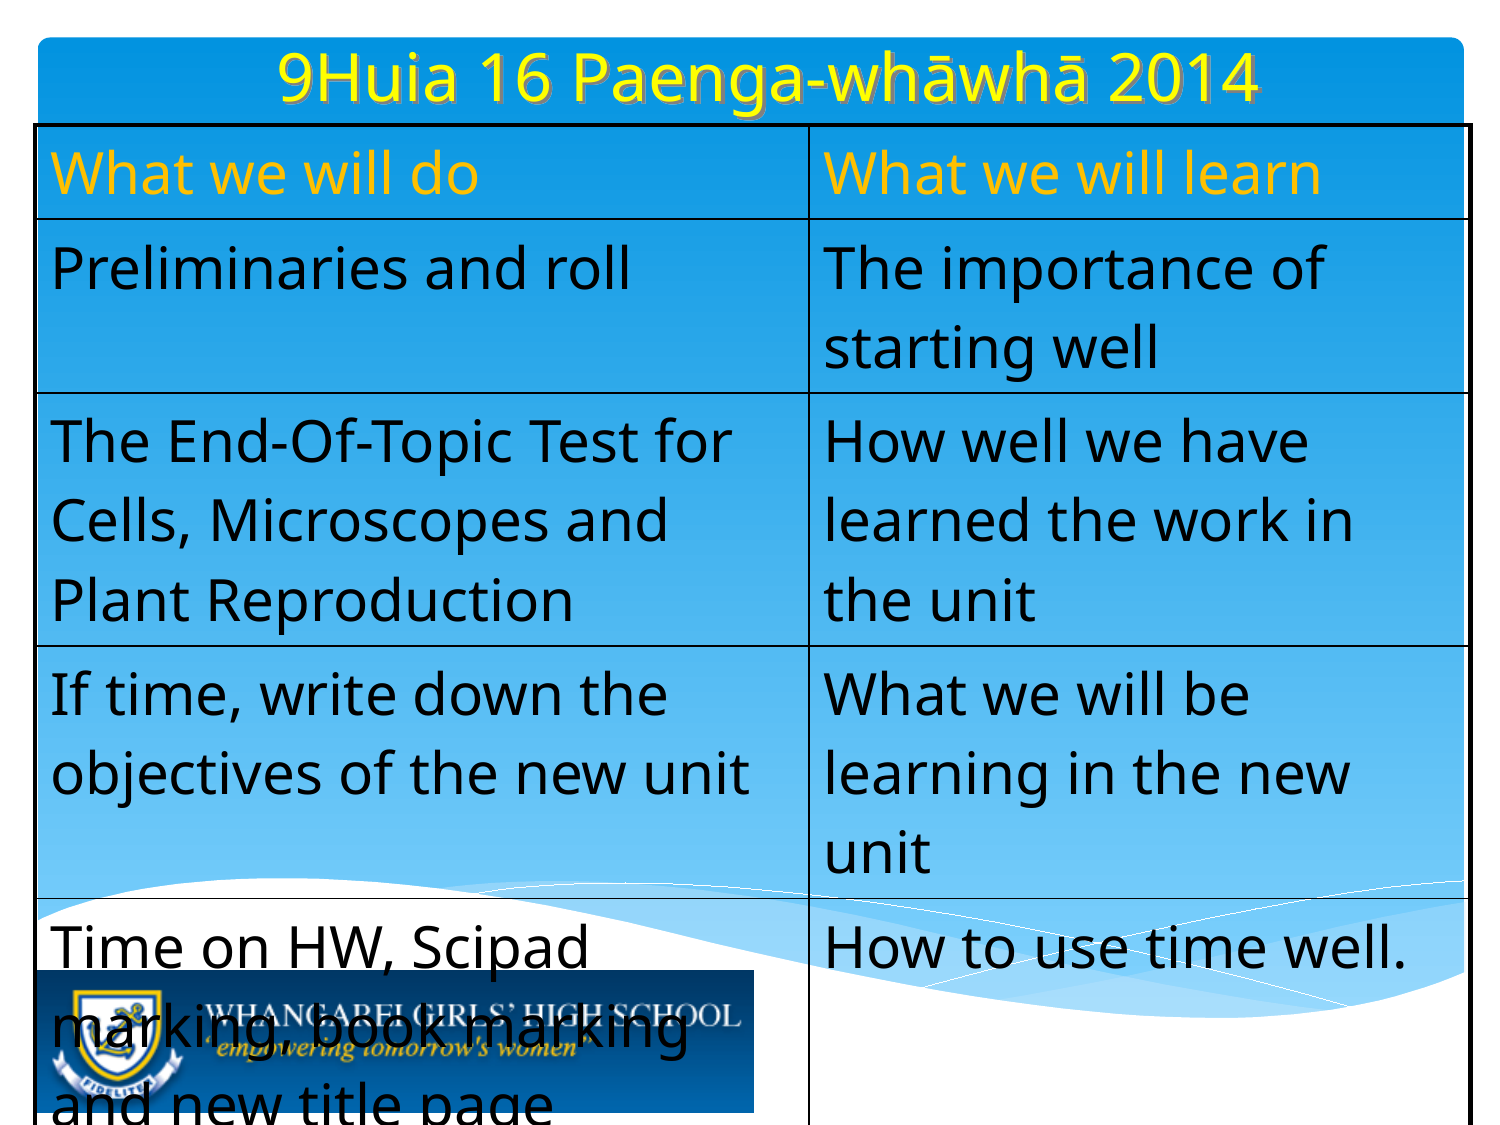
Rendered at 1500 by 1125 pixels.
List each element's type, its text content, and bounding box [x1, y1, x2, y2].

table_header What we will do [37, 127, 808, 218]
text_box 9Huia 16 Paenga-whāwhā 2014 [162, 24, 1375, 123]
table_cell Preliminaries and roll [37, 220, 808, 392]
table_cell If time, write down the objectives of the new unit [37, 647, 808, 898]
table_cell Time on HW, Scipad marking, book marking and new title page preparation [37, 899, 808, 1125]
picture [37, 970, 754, 1113]
table_header What we will learn [810, 127, 1468, 218]
table_cell How to use time well. [810, 899, 1468, 1125]
table_cell How well we have learned the work in the unit [810, 394, 1468, 645]
table_cell The importance of starting well [810, 220, 1468, 392]
table_cell What we will be learning in the new unit [810, 647, 1468, 898]
table_cell The End-Of-Topic Test for Cells, Microscopes and Plant Reproduction [37, 394, 808, 645]
